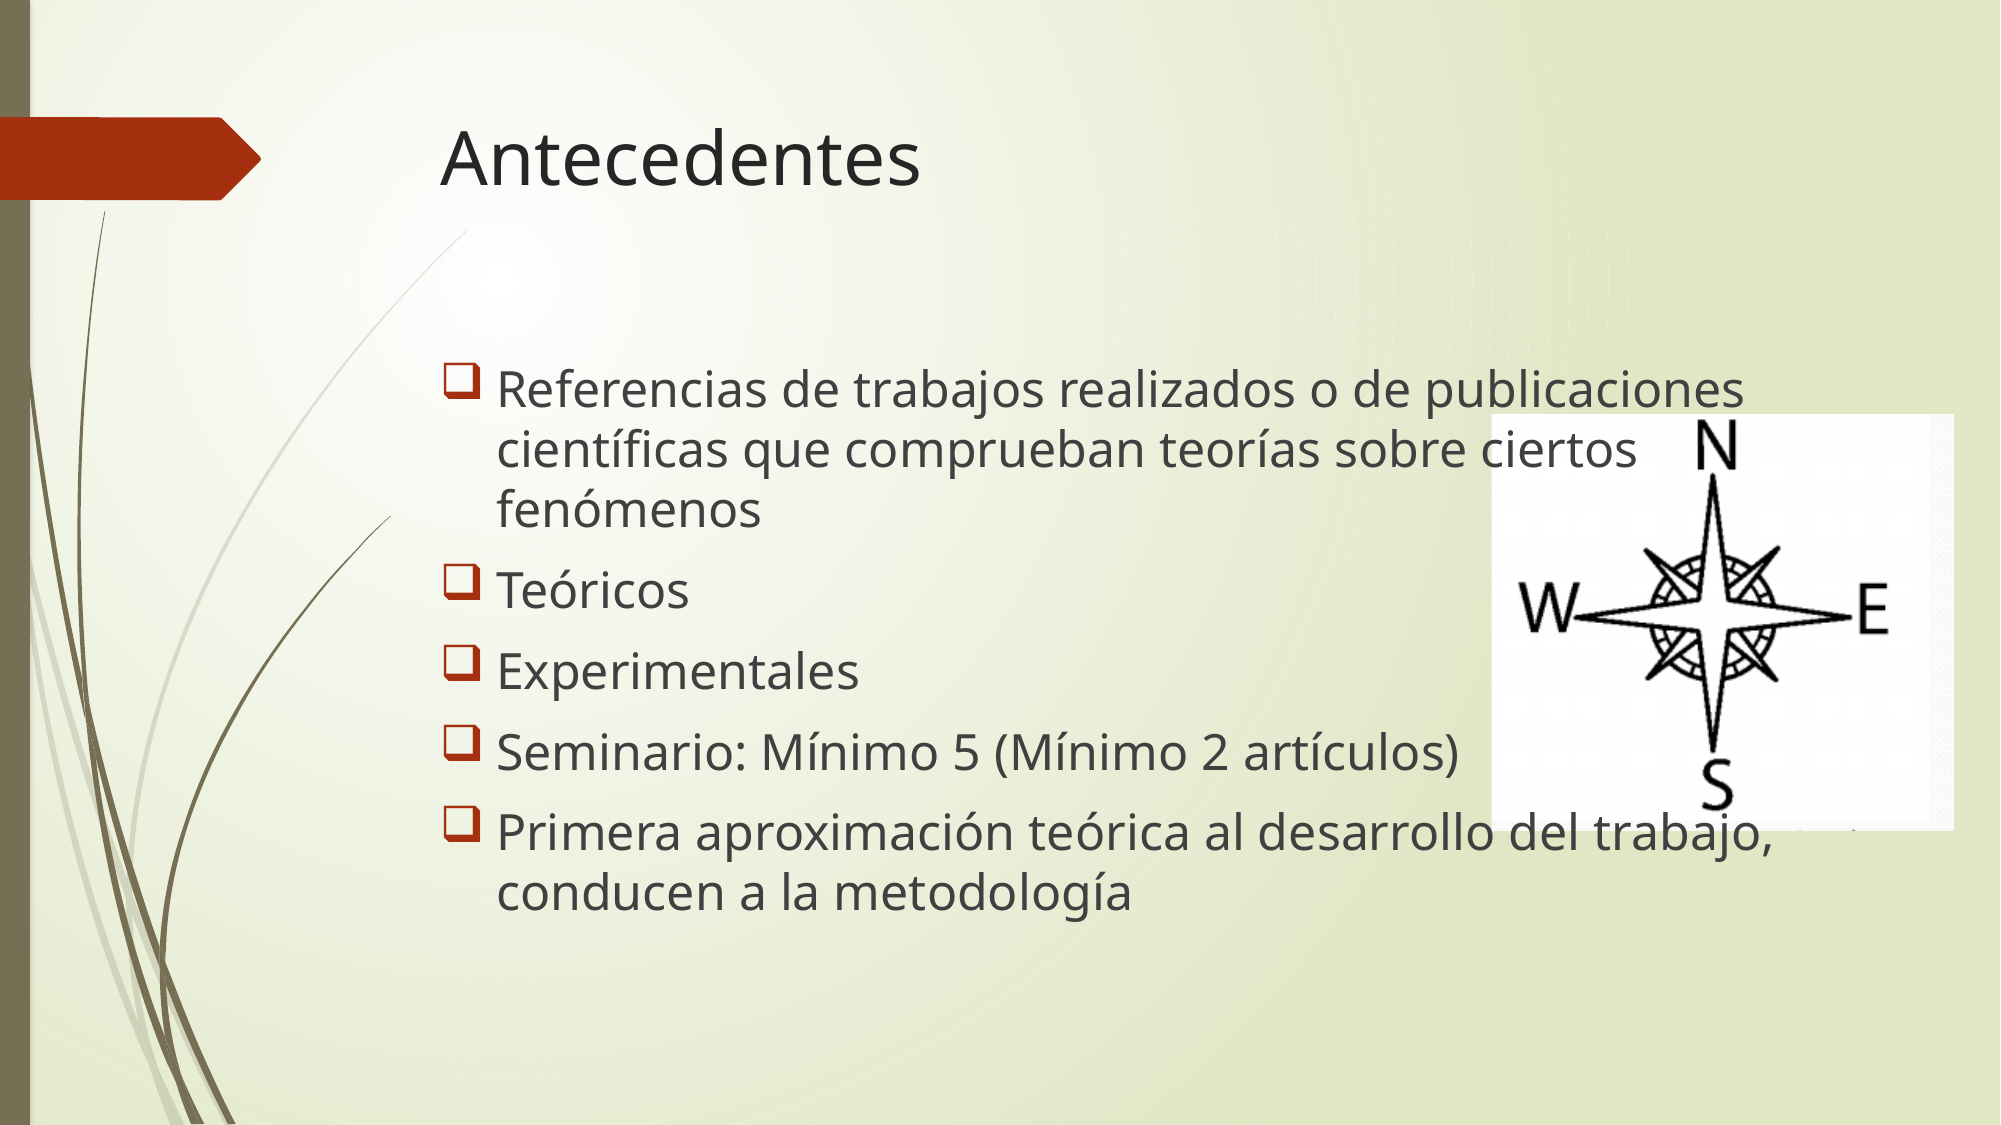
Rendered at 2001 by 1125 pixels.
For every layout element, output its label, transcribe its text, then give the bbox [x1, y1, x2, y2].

title Antecedentes [425, 102, 1888, 313]
list Referencias de trabajos realizados o de publicaciones científicas que comprueban teorías sobre ciertos fenómenos Teóricos Experimentales Seminario: Mínimo 5 (Mínimo 2 artículos) Primera aproximación teórica al desarrollo del trabajo, conducen a la metodología [424, 350, 1888, 970]
picture [1491, 413, 1955, 831]
